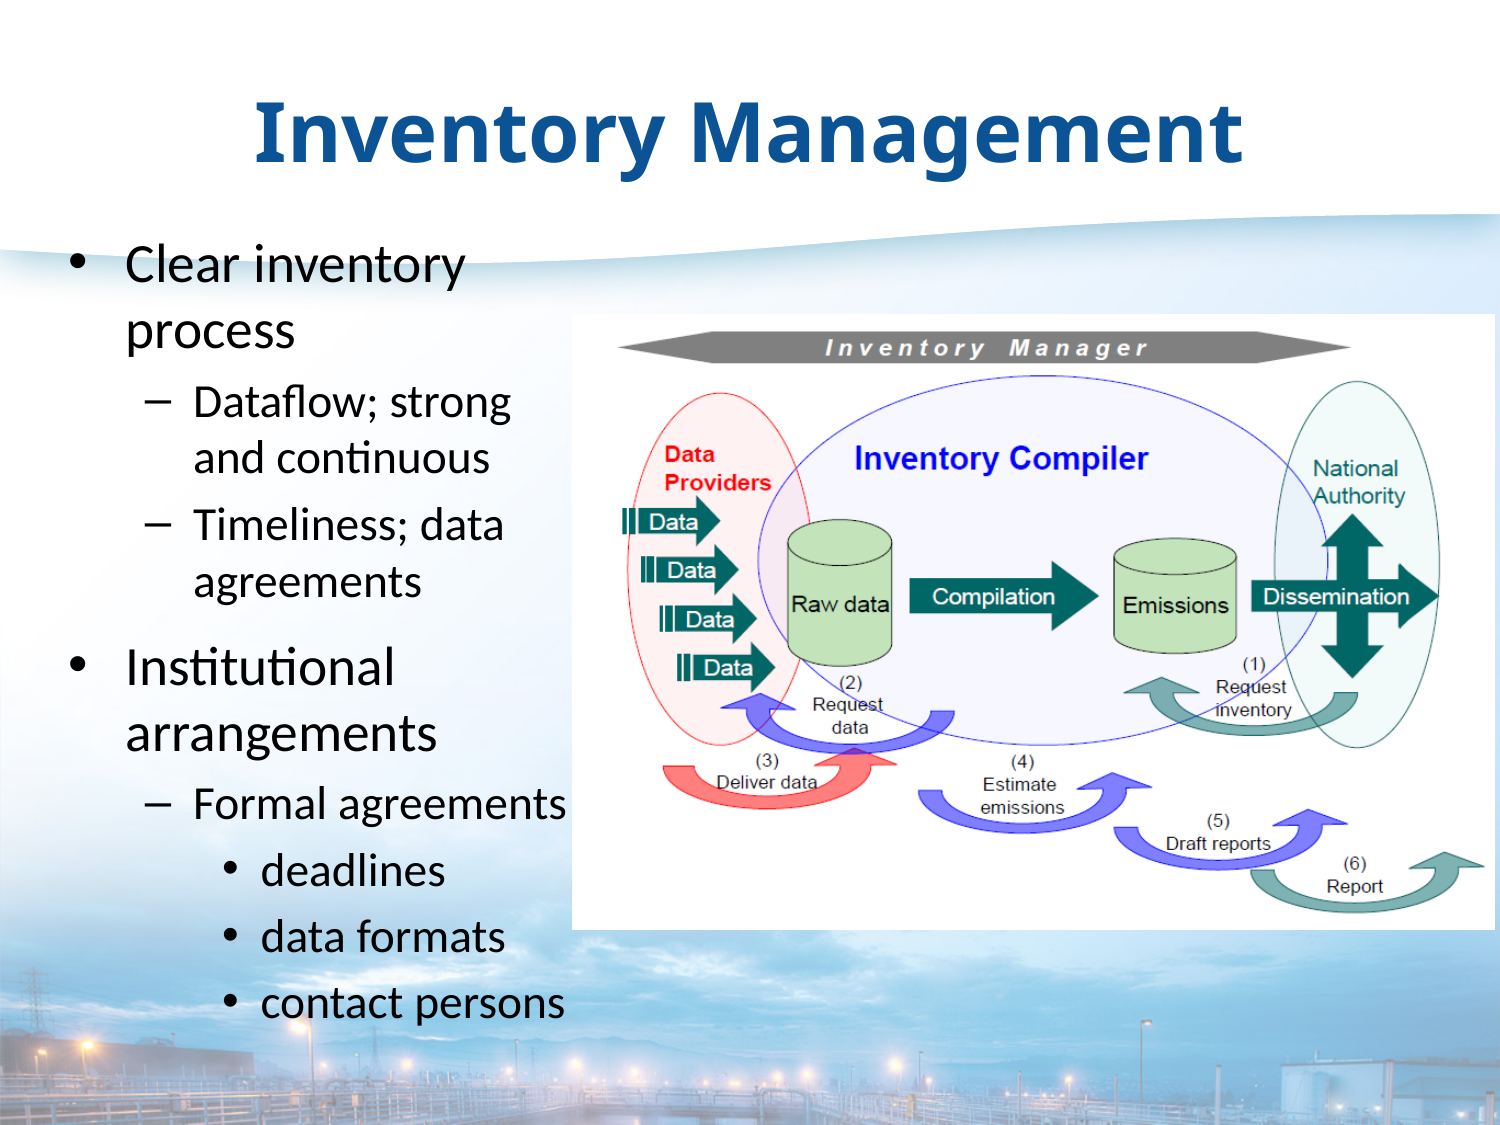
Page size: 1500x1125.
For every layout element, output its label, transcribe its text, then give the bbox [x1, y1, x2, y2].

title Inventory Management [75, 45, 1425, 233]
list Clear inventory process Dataflow; strong and continuous Timeliness; data agreements Institutional arrangements Formal agreements deadlines data formats contact persons [53, 219, 585, 1071]
picture [0, 215, 1500, 1125]
